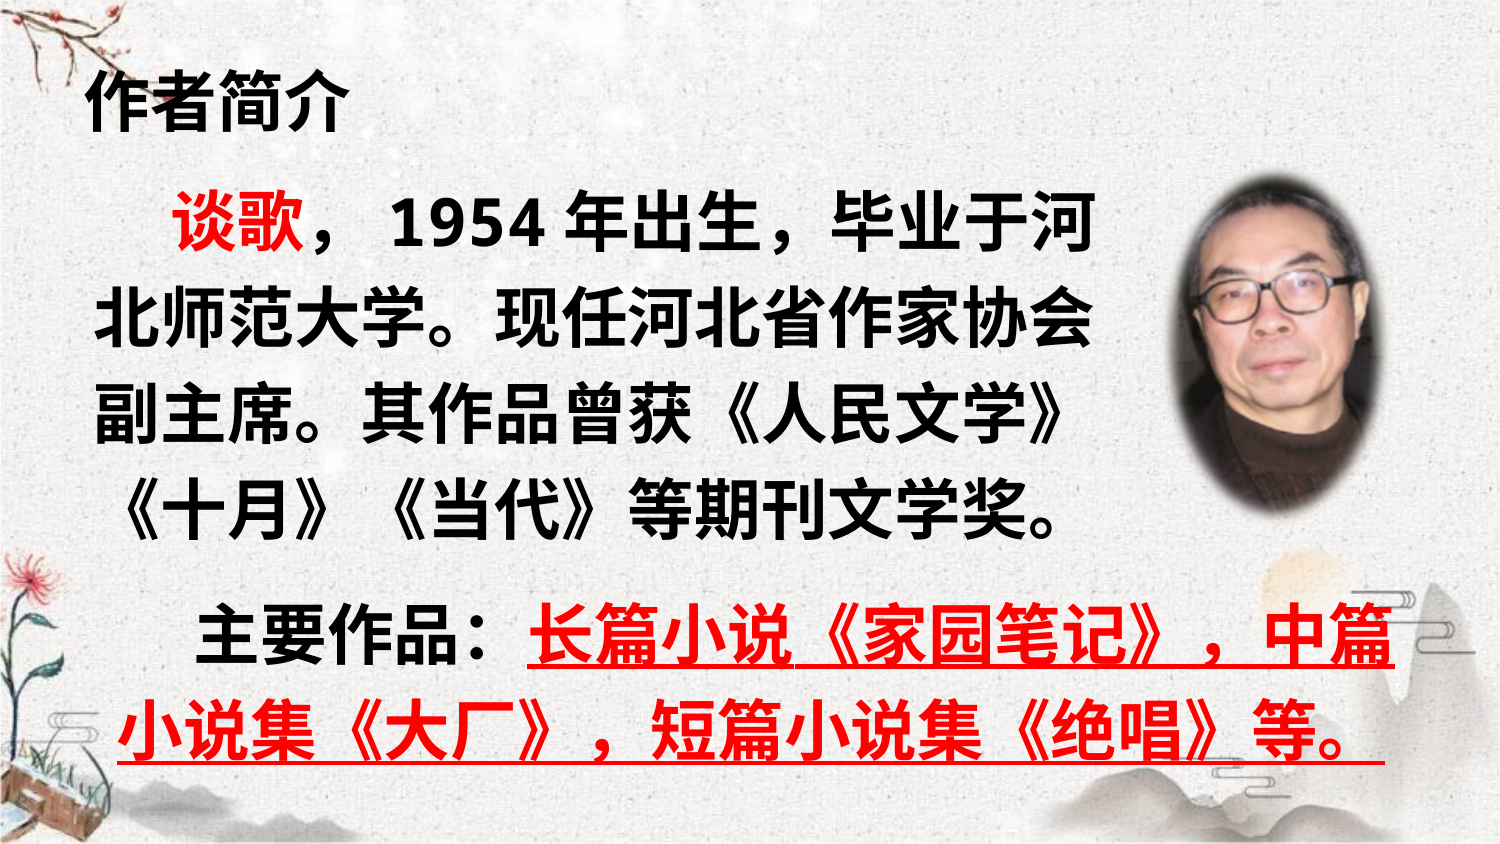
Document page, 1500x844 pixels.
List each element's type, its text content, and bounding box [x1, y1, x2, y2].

picture [0, 0, 1500, 844]
text_box 主要作品：长篇小说《家园笔记》，中篇小说集《大厂》，短篇小说集《绝唱》等。 [102, 569, 1470, 776]
text_box 作者简介 [69, 52, 433, 157]
text_box 谈歌，1954年出生，毕业于河北师范大学。现任河北省作家协会副主席。其作品曾获《人民文学》《十月》《当代》等期刊文学奖。 [79, 156, 1168, 556]
